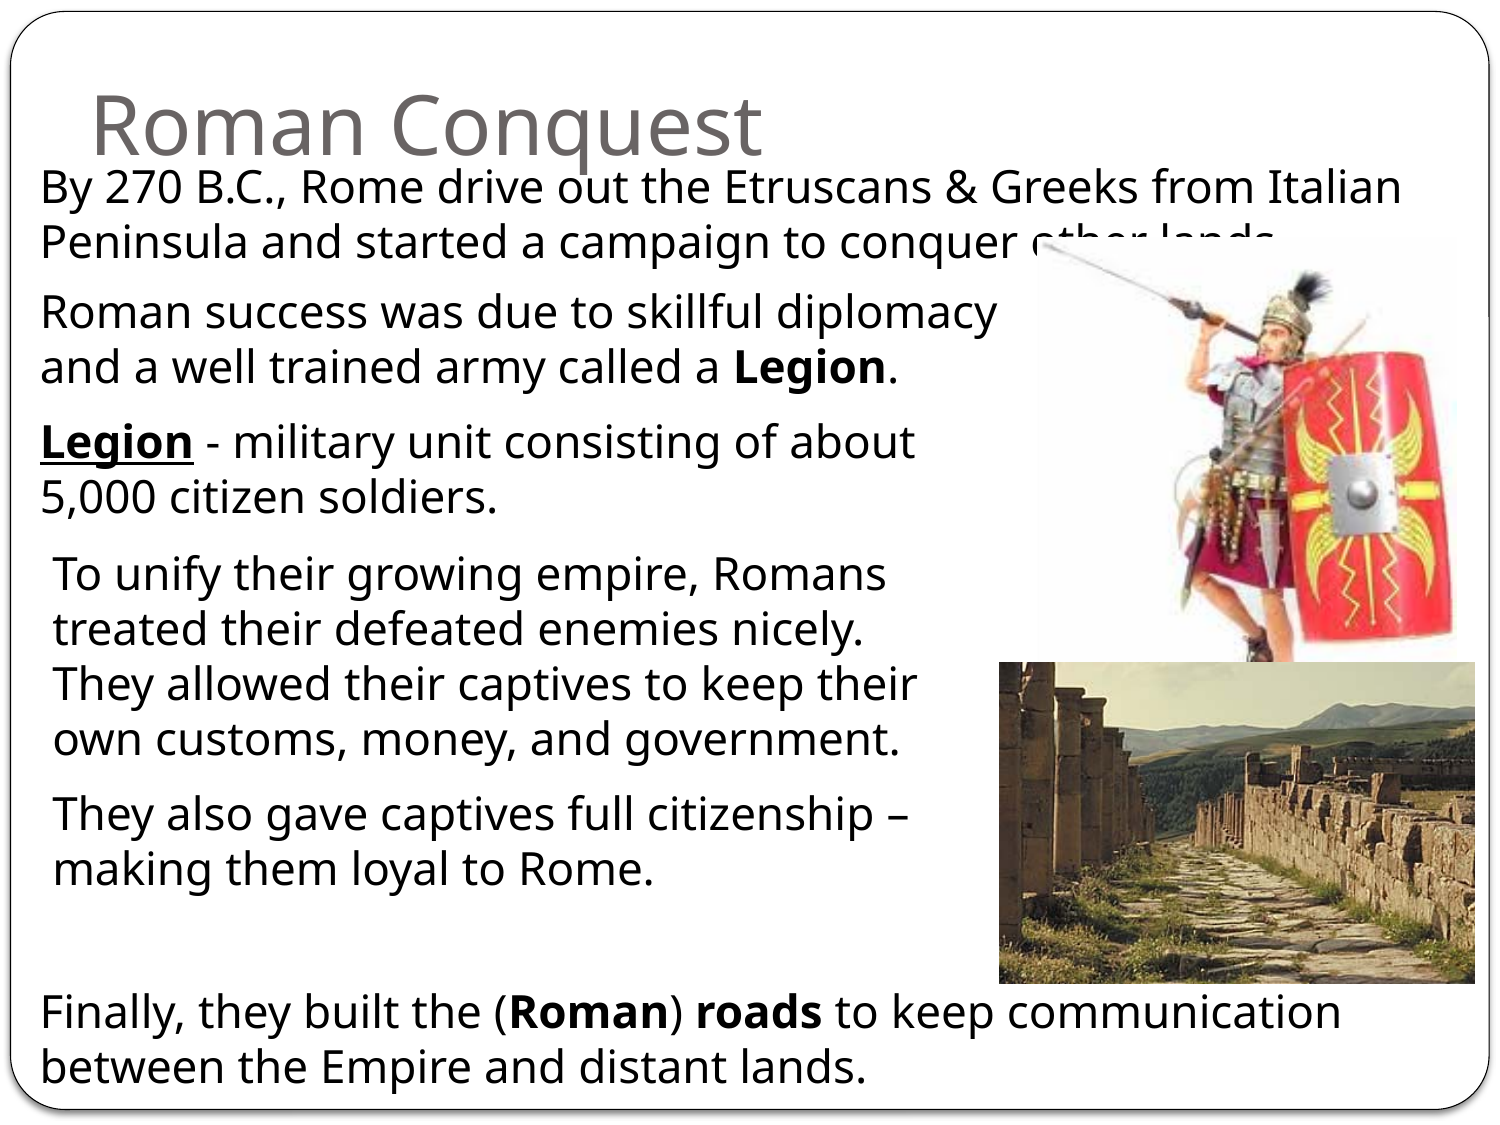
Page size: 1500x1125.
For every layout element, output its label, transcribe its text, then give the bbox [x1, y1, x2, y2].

text_box Finally, they built the (Roman) roads to keep communication between the Empire and distant lands. [24, 974, 1450, 1100]
text_box To unify their growing empire, Romans treated their defeated enemies nicely. They allowed their captives to keep their own customs, money, and government. They also gave captives full citizenship – making them loyal to Rome. [37, 537, 1000, 903]
title Roman Conquest [75, 0, 1425, 149]
picture [999, 237, 1476, 985]
text_box Roman success was due to skillful diplomacy and a well trained army called a Legion. Legion - military unit consisting of about 5,000 citizen soldiers. [24, 274, 1030, 530]
text_box By 270 B.C., Rome drive out the Etruscans & Greeks from Italian Peninsula and started a campaign to conquer other lands. [24, 149, 1450, 274]
